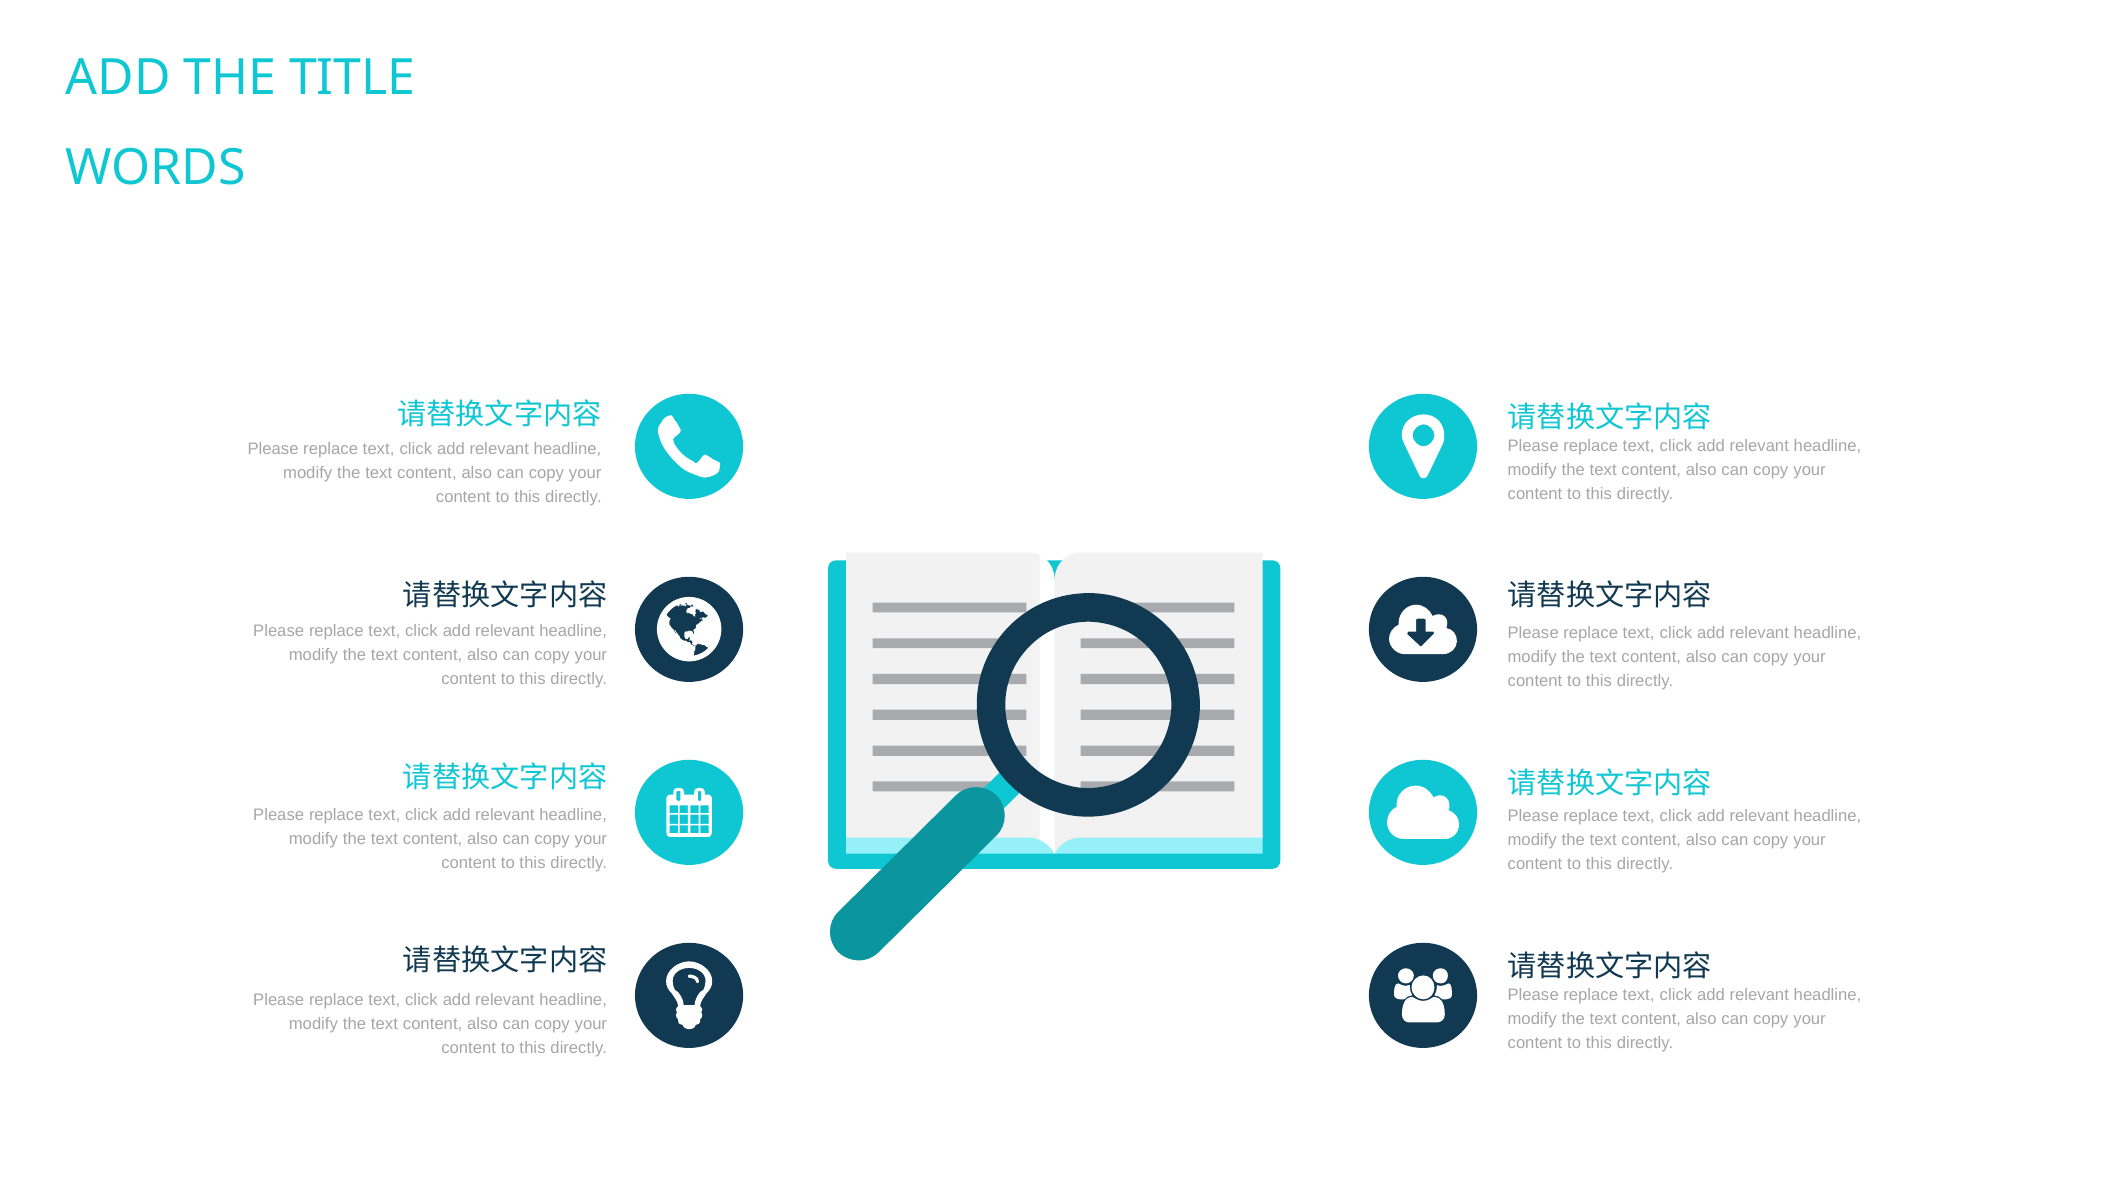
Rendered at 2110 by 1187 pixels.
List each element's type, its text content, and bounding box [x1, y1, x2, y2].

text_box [1507, 569, 1864, 691]
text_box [634, 393, 744, 499]
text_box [251, 934, 608, 1058]
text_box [1507, 390, 1864, 504]
text_box ADD THE TITLE WORDS [50, 7, 583, 202]
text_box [1368, 393, 1478, 499]
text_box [1368, 942, 1478, 1048]
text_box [1368, 759, 1478, 865]
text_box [1507, 756, 1864, 874]
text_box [634, 942, 744, 1048]
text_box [634, 576, 744, 682]
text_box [827, 552, 1281, 963]
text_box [251, 568, 608, 689]
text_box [246, 388, 602, 507]
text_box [1368, 576, 1478, 682]
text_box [251, 750, 608, 873]
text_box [1507, 939, 1864, 1053]
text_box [634, 759, 744, 865]
